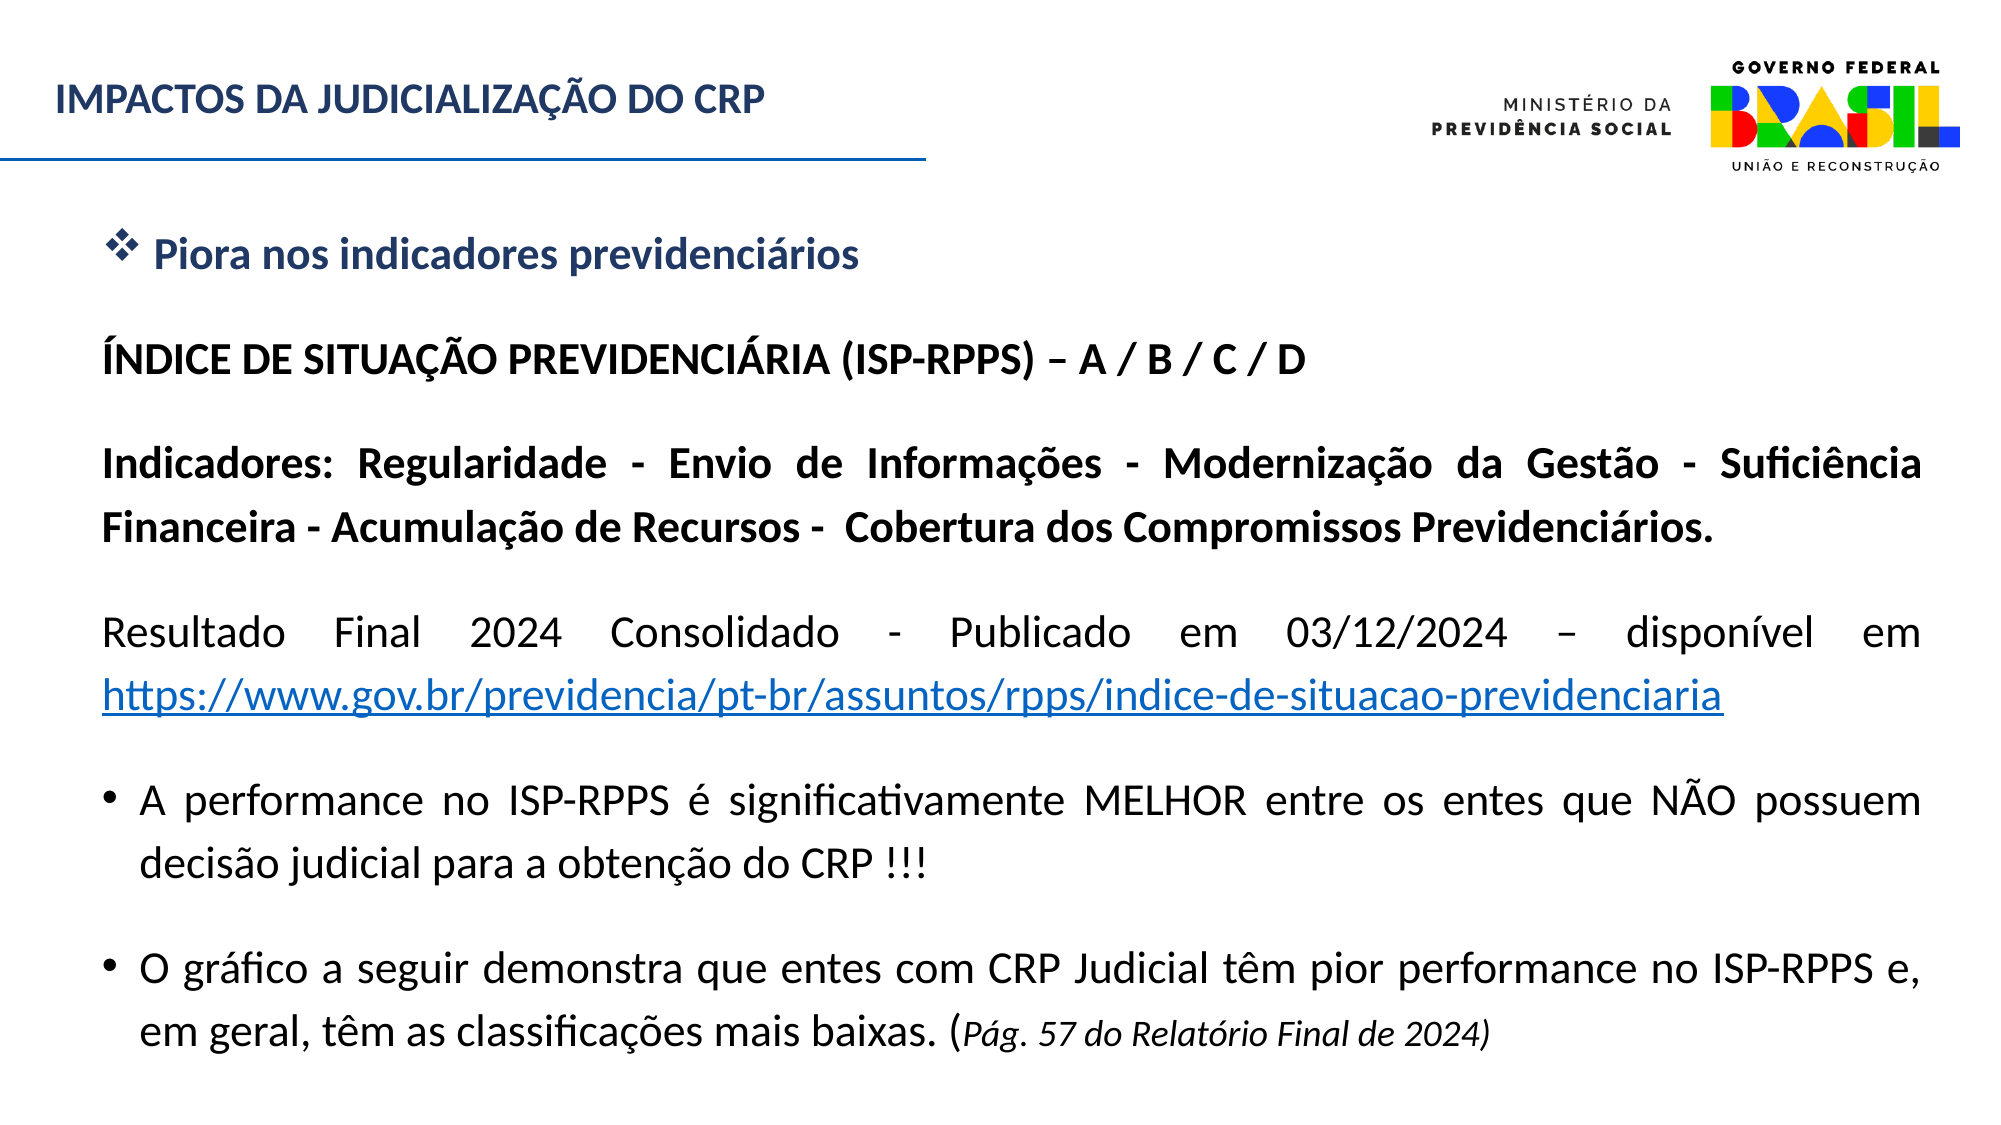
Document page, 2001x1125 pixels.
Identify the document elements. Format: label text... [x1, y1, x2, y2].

text_box Impactos da judicialização do CRP [40, 36, 1265, 148]
list Piora nos indicadores previdenciários ÍNDICE DE SITUAÇÃO PREVIDENCIÁRIA (ISP-RPPS) – A / B / C / D Indicadores: Regularidade - Envio de Informações - Modernização da Gestão - Suficiência Financeira - Acumulação de Recursos - Cobertura dos Compromissos Previdenciários. Resultado Final 2024 Consolidado - Publicado em 03/12/2024 – disponível em https://www.gov.br/previdencia/pt-br/assuntos/rpps/indice-de-situacao-previdenciaria A performance no ISP-RPPS é significativamente MELHOR entre os entes que NÃO possuem decisão judicial para a obtenção do CRP !!! O gráfico a seguir demonstra que entes com CRP Judicial têm pior performance no ISP-RPPS e, em geral, têm as classificações mais baixas. (Pág. 57 do Relatório Final de 2024) [86, 207, 1939, 872]
picture [1431, 61, 1960, 173]
